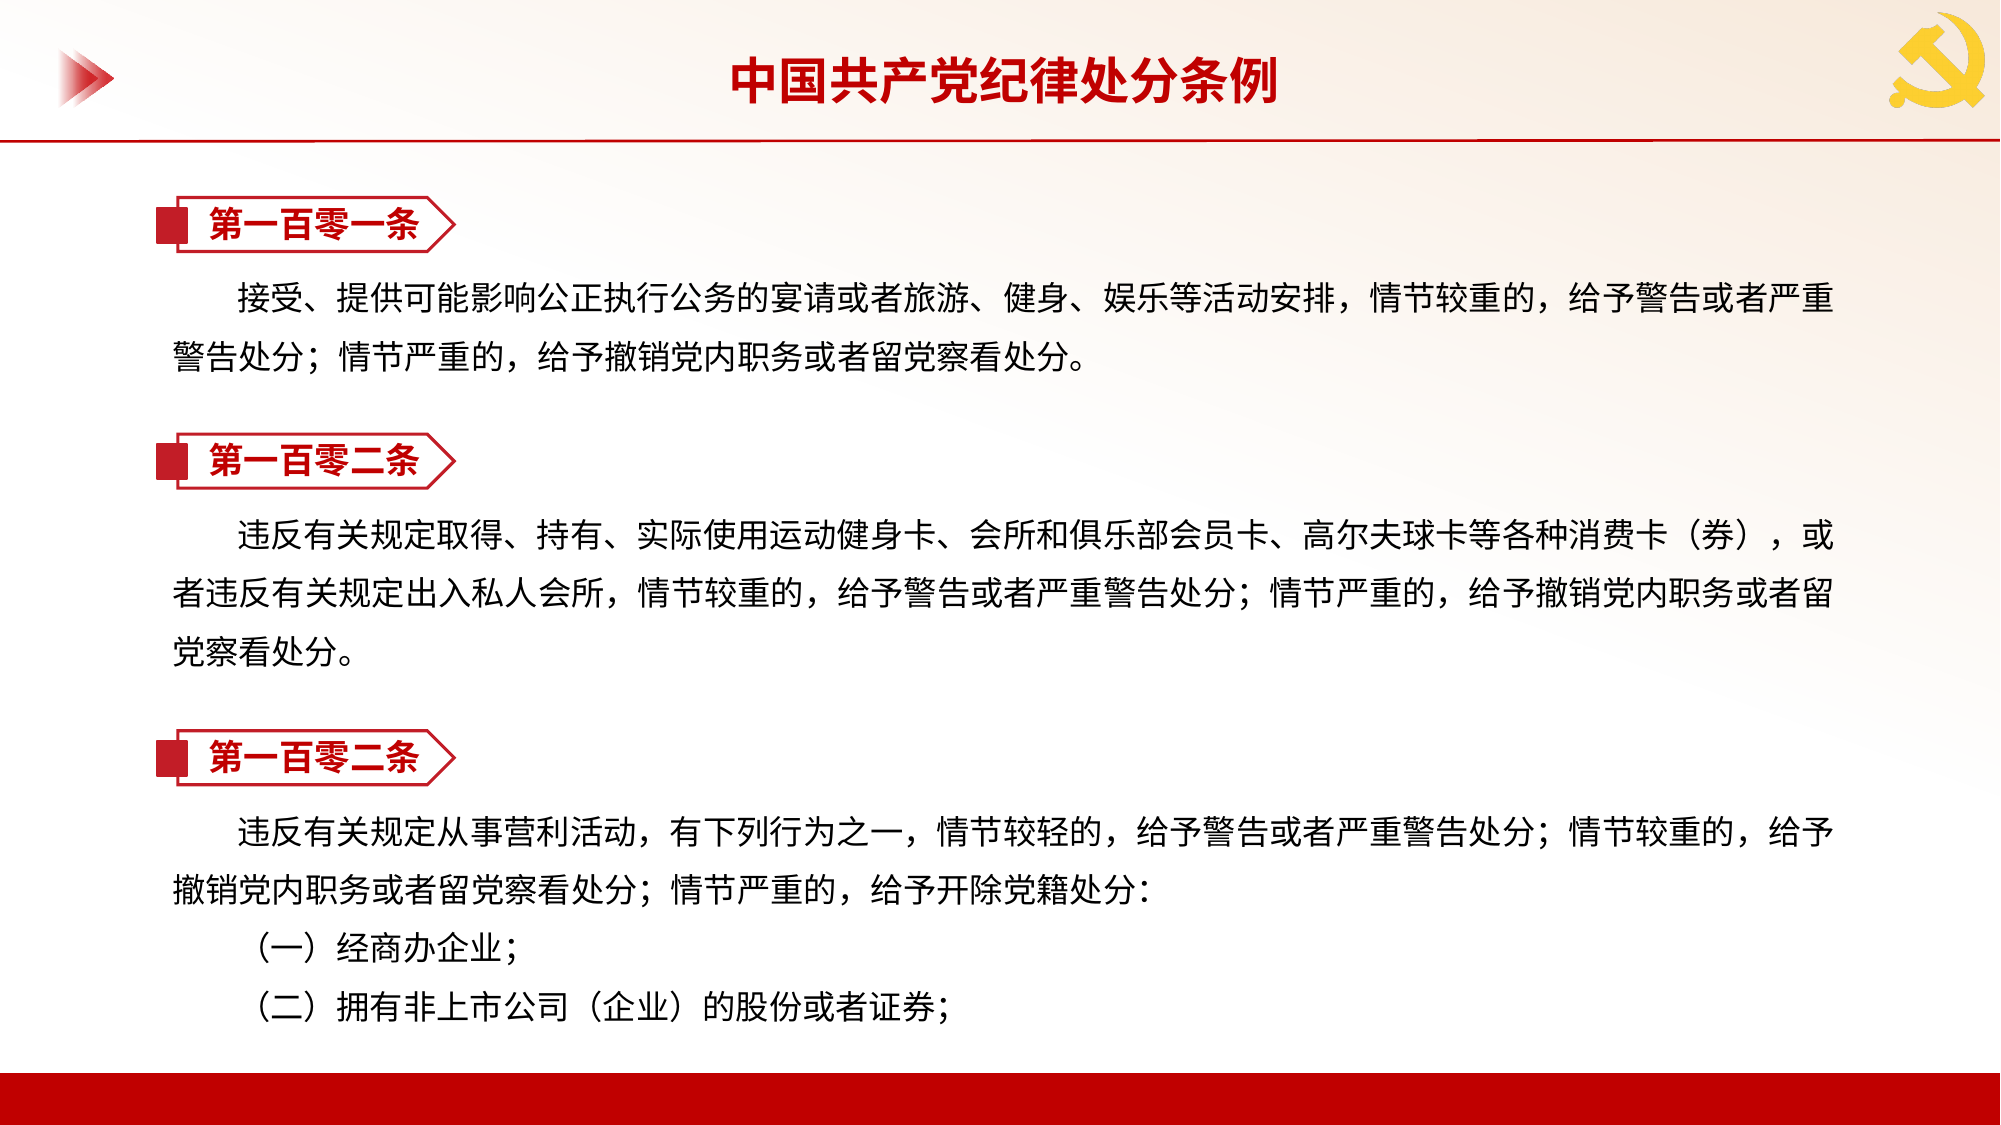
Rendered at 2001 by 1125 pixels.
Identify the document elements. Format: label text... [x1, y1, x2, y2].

text_box [0, 1072, 2000, 1125]
text_box 中国共产党纪律处分条例 [303, 29, 1705, 117]
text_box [156, 727, 455, 786]
text_box 违反有关规定取得、持有、实际使用运动健身卡、会所和俱乐部会员卡、高尔夫球卡等各种消费卡（券），或者违反有关规定出入私人会所，情节较重的，给予警告或者严重警告处分；情节严重的，给予撤销党内职务或者留党察看处分。 [157, 488, 1850, 570]
text_box 接受、提供可能影响公正执行公务的宴请或者旅游、健身、娱乐等活动安排，情节较重的，给予警告或者严重警告处分；情节严重的，给予撤销党内职务或者留党察看处分。 [157, 251, 1850, 334]
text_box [156, 430, 455, 489]
picture [1889, 12, 1985, 108]
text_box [156, 194, 455, 253]
text_box 违反有关规定从事营利活动，有下列行为之一，情节较轻的，给予警告或者严重警告处分；情节较重的，给予撤销党内职务或者留党察看处分；情节严重的，给予开除党籍处分： （一）经商办企业； （二）拥有非上市公司（企业）的股份或者证券； [157, 785, 1850, 867]
